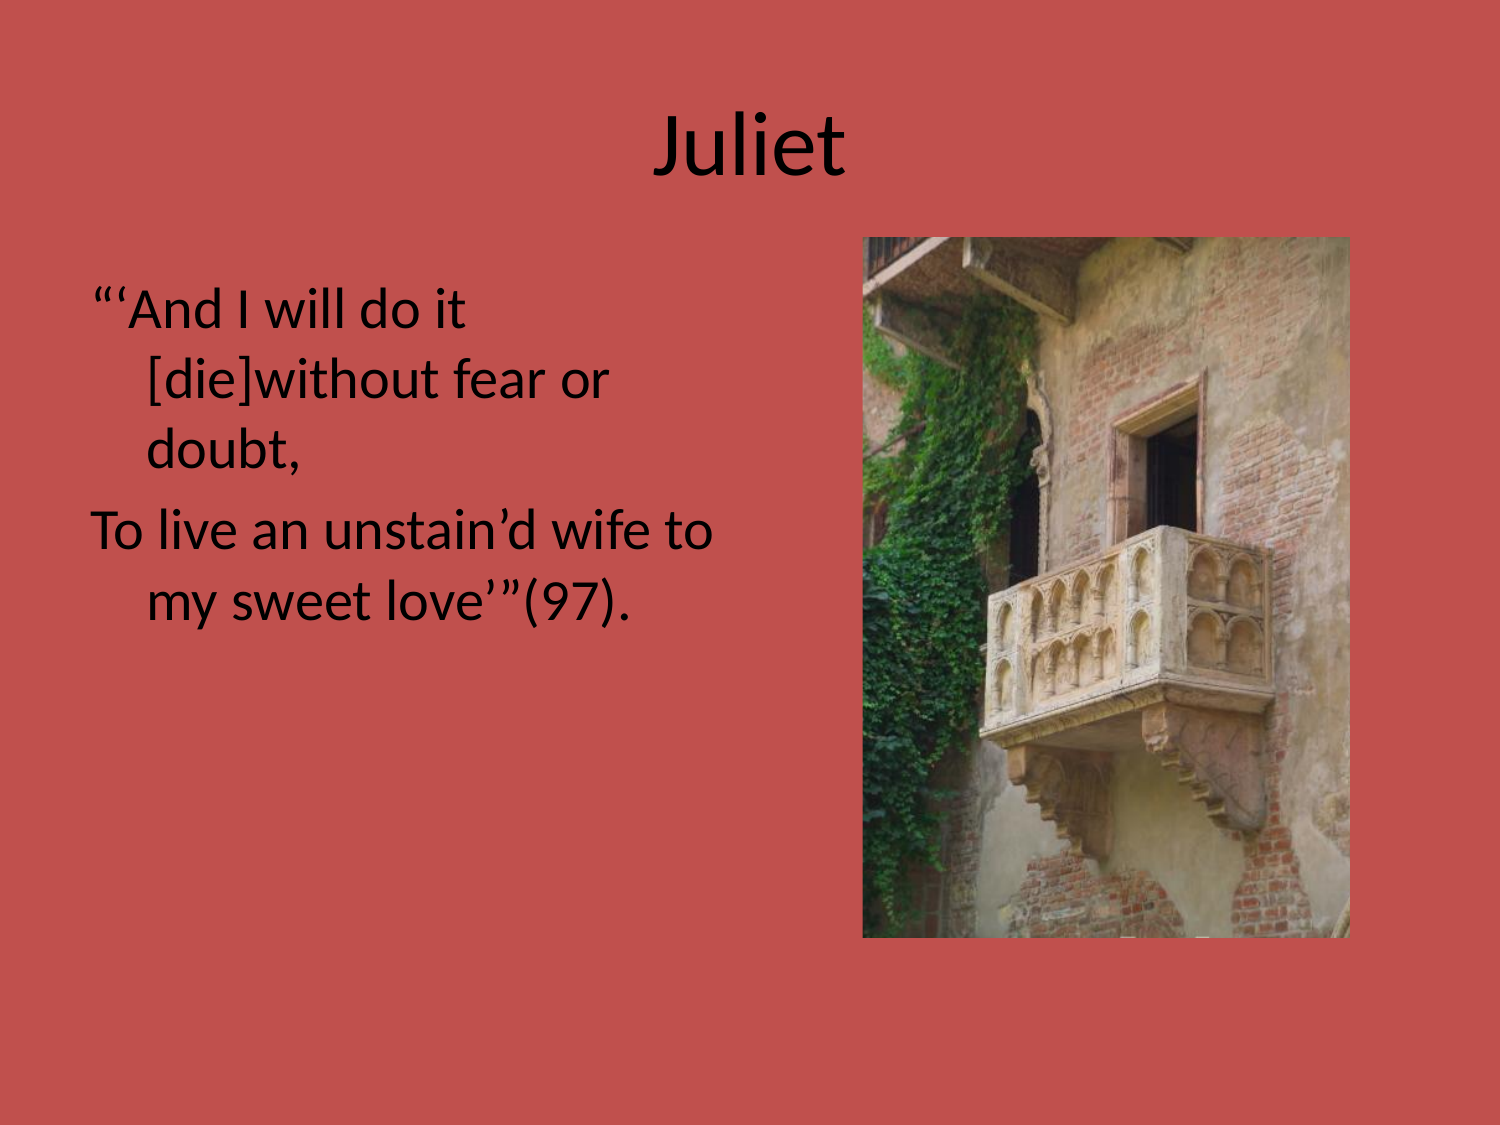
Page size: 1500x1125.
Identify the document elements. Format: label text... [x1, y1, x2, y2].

title Juliet [75, 45, 1425, 233]
list “‘And I will do it [die]without fear or doubt, To live an unstain’d wife to my sweet love’”(97). [75, 262, 738, 1005]
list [862, 237, 1351, 938]
